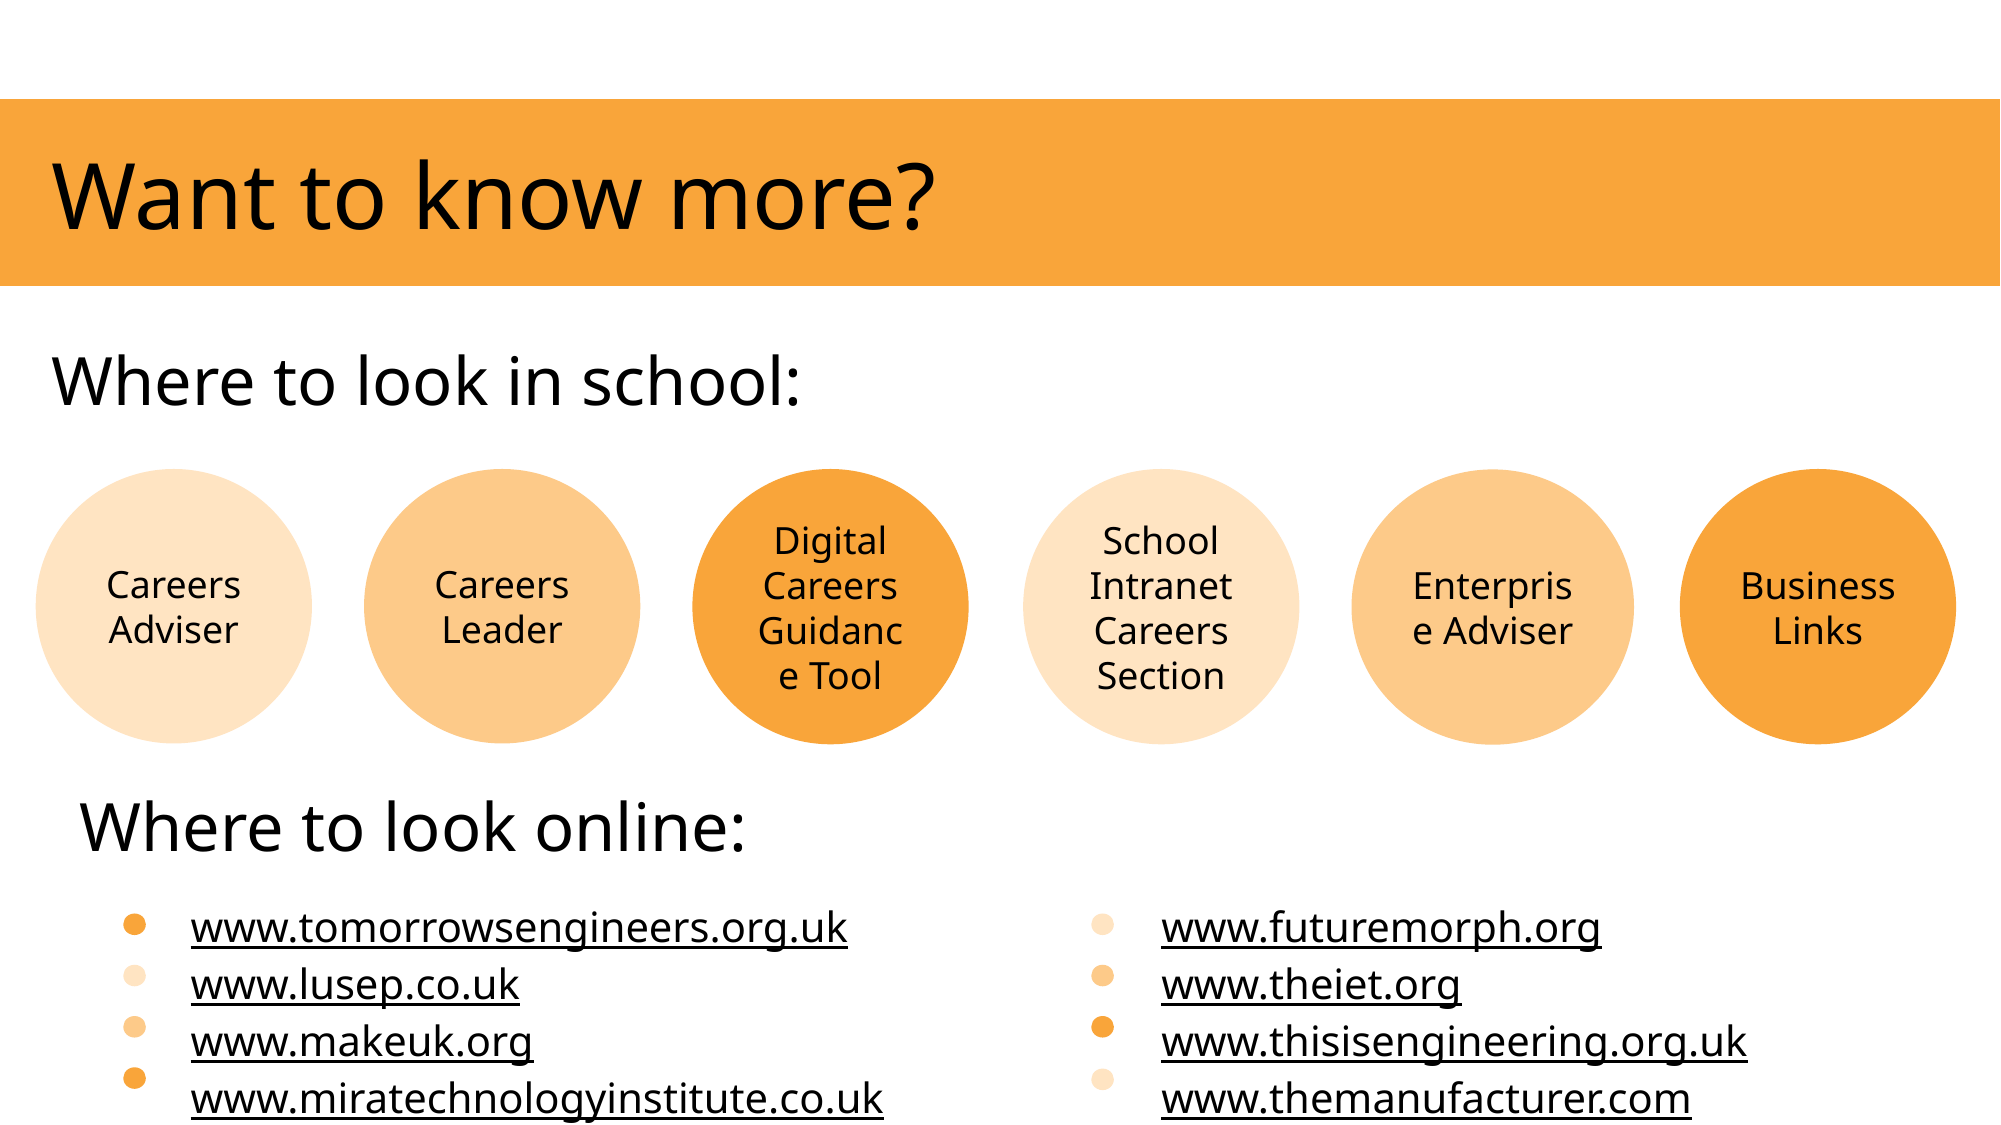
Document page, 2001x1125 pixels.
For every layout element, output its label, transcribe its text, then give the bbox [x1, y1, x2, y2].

text_box [0, 99, 2000, 286]
text_box Enterprise Adviser [1351, 469, 1635, 745]
text_box [123, 913, 146, 936]
text_box Digital Careers Guidance Tool [692, 468, 969, 745]
text_box [123, 1067, 146, 1089]
text_box [123, 1016, 146, 1038]
text_box Business Links [1679, 468, 1957, 745]
text_box [123, 964, 146, 987]
text_box [1091, 1016, 1114, 1038]
text_box www.tomorrowsengineers.org.uk www.lusep.co.uk www.makeuk.org www.miratechnologyinstitute.co.uk www.futuremorph.org www.theiet.org www.thisisengineering.org.uk www.themanufacturer.com [175, 893, 2000, 1125]
text_box [1091, 1068, 1114, 1091]
text_box Where to look online: [64, 784, 772, 874]
text_box Careers Adviser [35, 468, 312, 744]
text_box [1091, 964, 1114, 987]
text_box [1091, 913, 1114, 936]
text_box Where to look in school: [36, 339, 1887, 428]
text_box School Intranet Careers Section [1023, 468, 1300, 745]
text_box Careers Leader [364, 468, 641, 744]
title Want to know more? [36, 168, 1254, 258]
